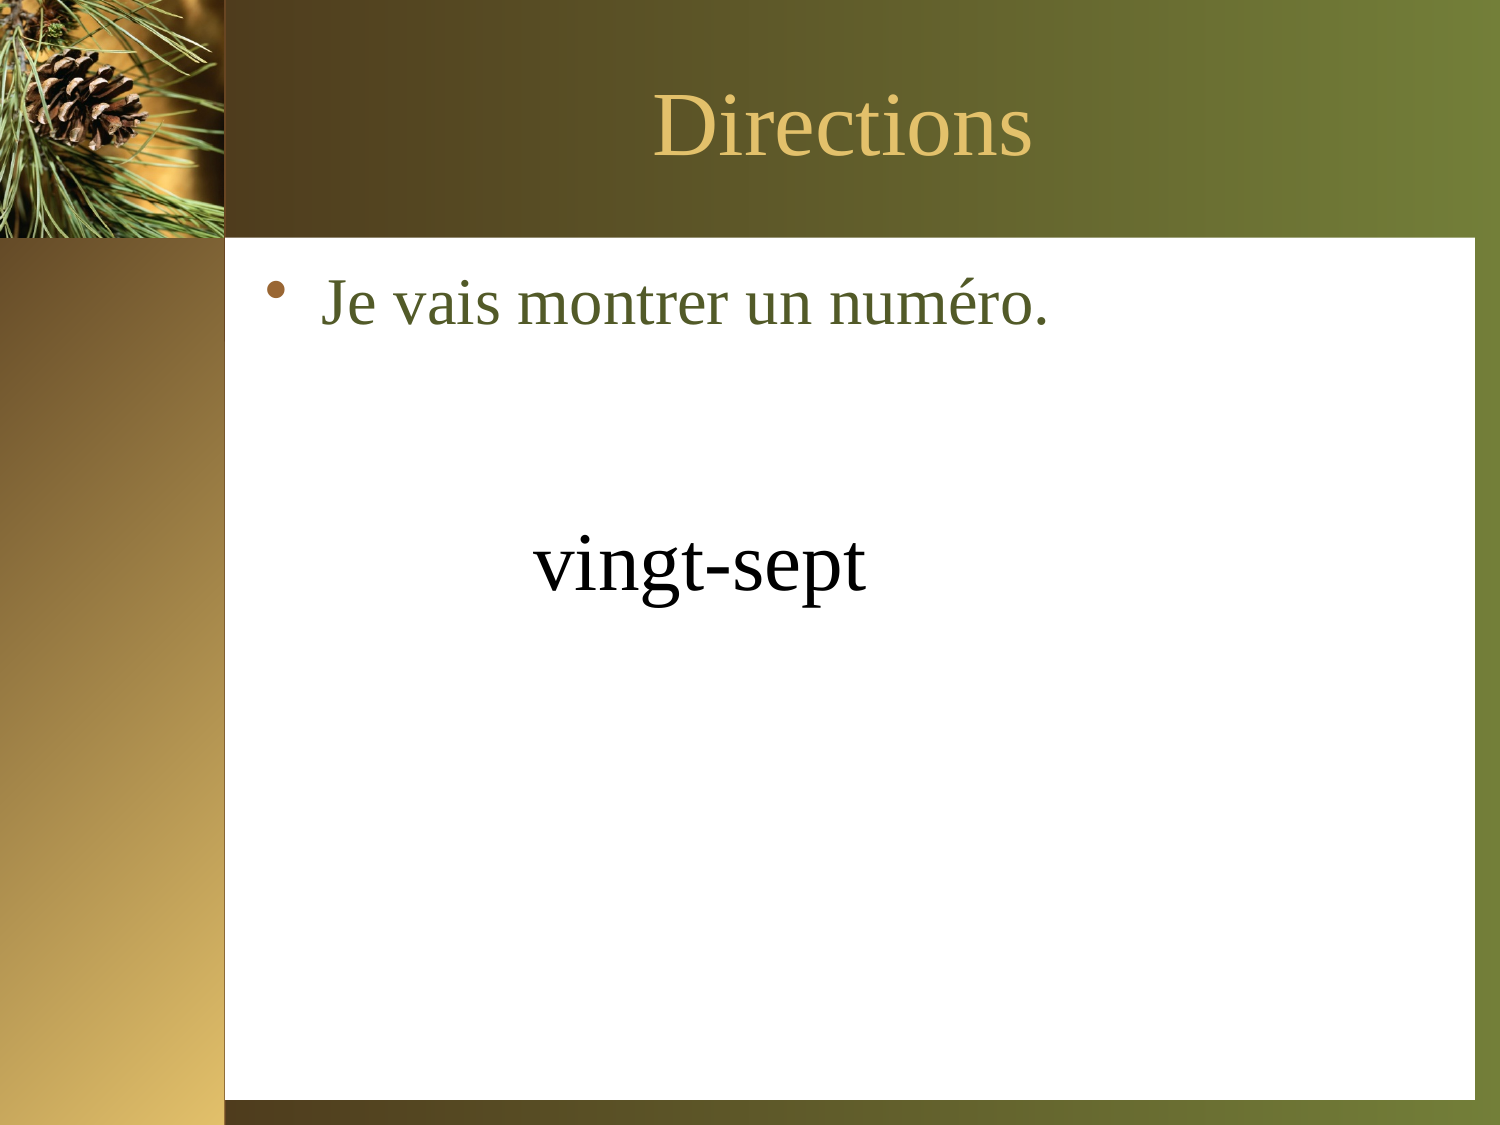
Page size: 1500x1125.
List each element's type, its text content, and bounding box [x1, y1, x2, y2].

title Directions [249, 24, 1438, 213]
list Je vais montrer un numéro. [249, 249, 1438, 1088]
picture [0, 0, 224, 238]
text_box vingt-sept [350, 500, 1050, 615]
